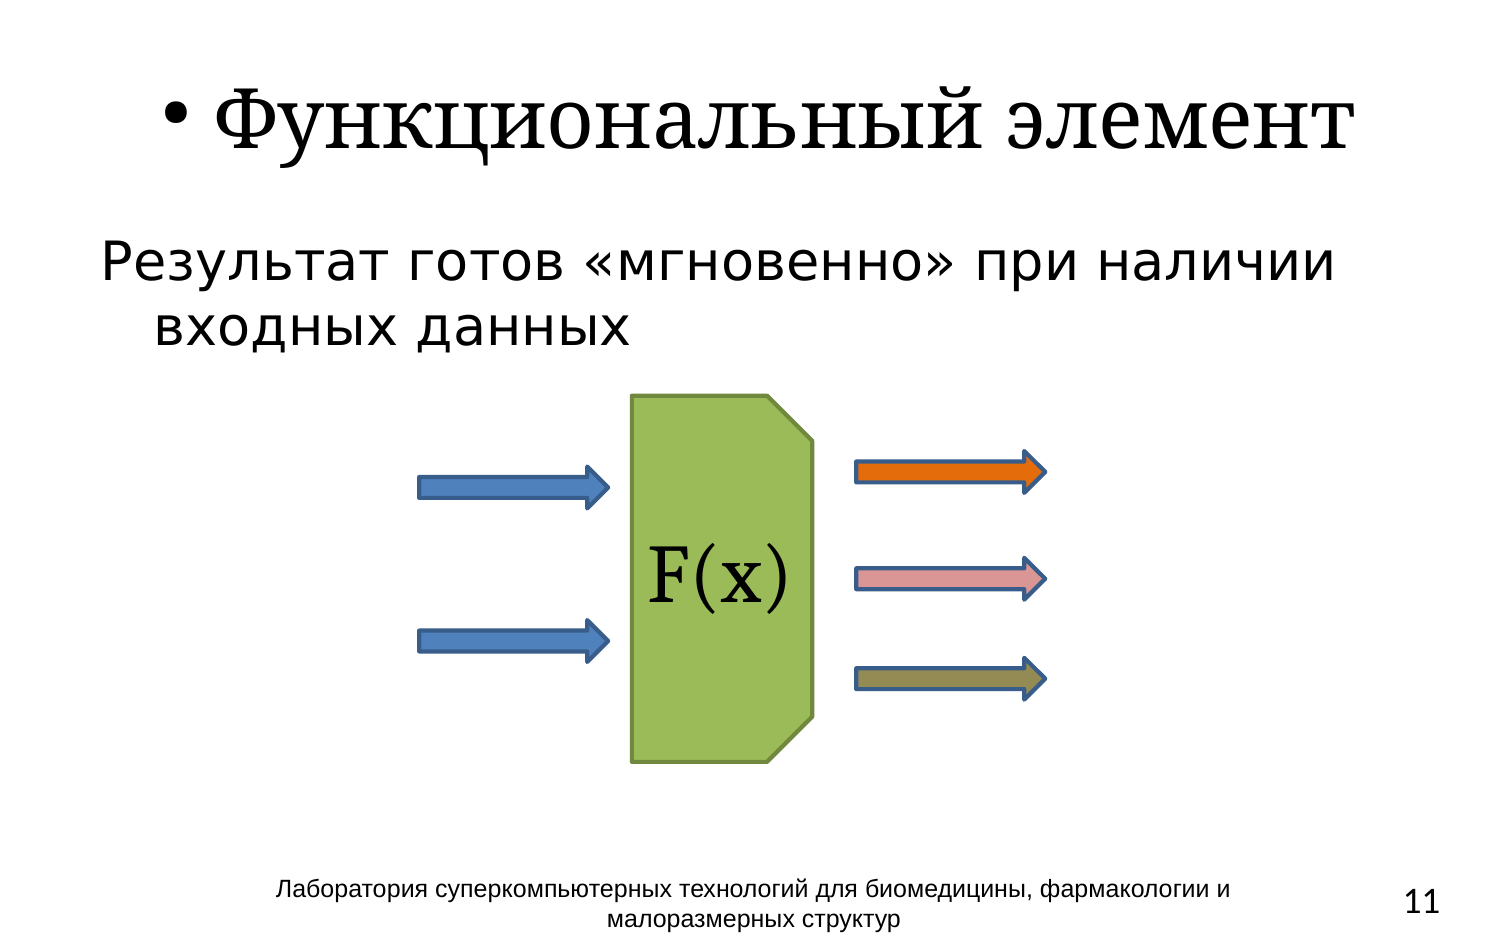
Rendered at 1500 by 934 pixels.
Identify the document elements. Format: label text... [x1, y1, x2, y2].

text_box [631, 395, 813, 762]
text_box Лаборатория суперкомпьютерных технологий для биомедицины, фармакологии и малоразмерных структур [171, 864, 1338, 915]
text_box [419, 466, 609, 509]
text_box [856, 451, 1046, 493]
text_box [856, 557, 1046, 600]
text_box [856, 657, 1046, 700]
text_box [419, 620, 609, 662]
text_box 11 [1387, 868, 1473, 918]
title Функциональный элемент [75, 29, 1425, 201]
list Результат готов «мгновенно» при наличии входных данных [68, 218, 1441, 760]
